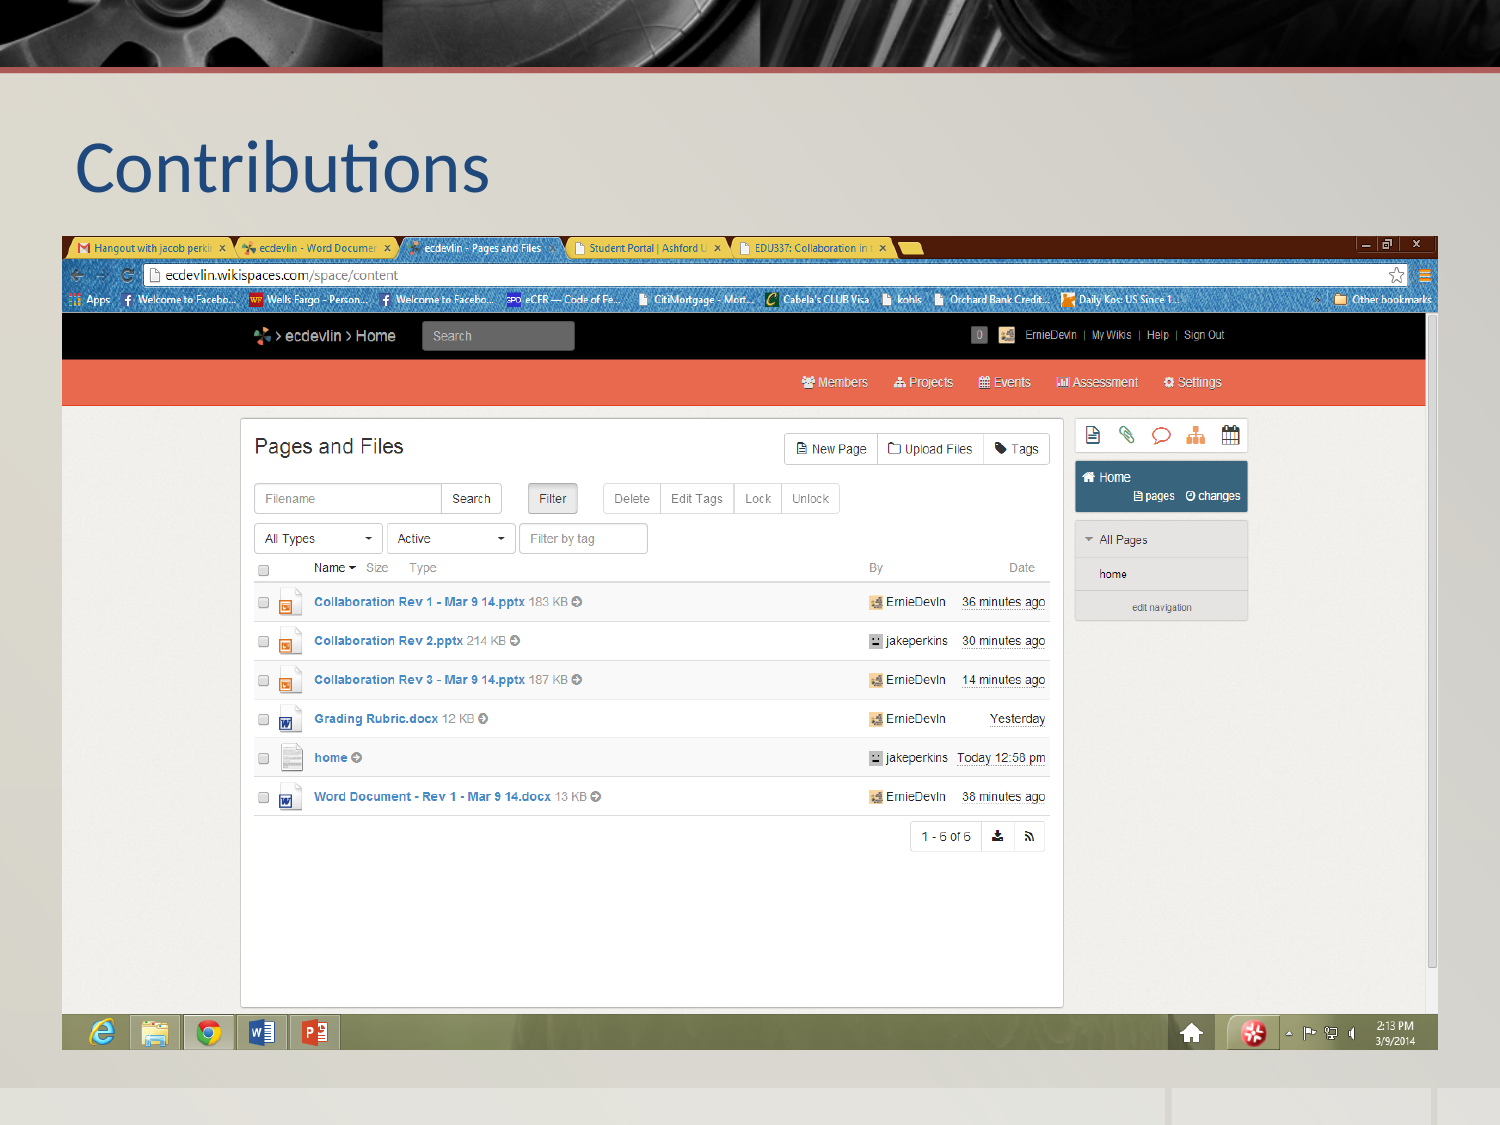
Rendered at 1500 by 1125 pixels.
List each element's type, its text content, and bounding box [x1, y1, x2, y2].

picture [62, 235, 1438, 1051]
title Contributions [75, 87, 1425, 235]
picture [0, 0, 1500, 67]
